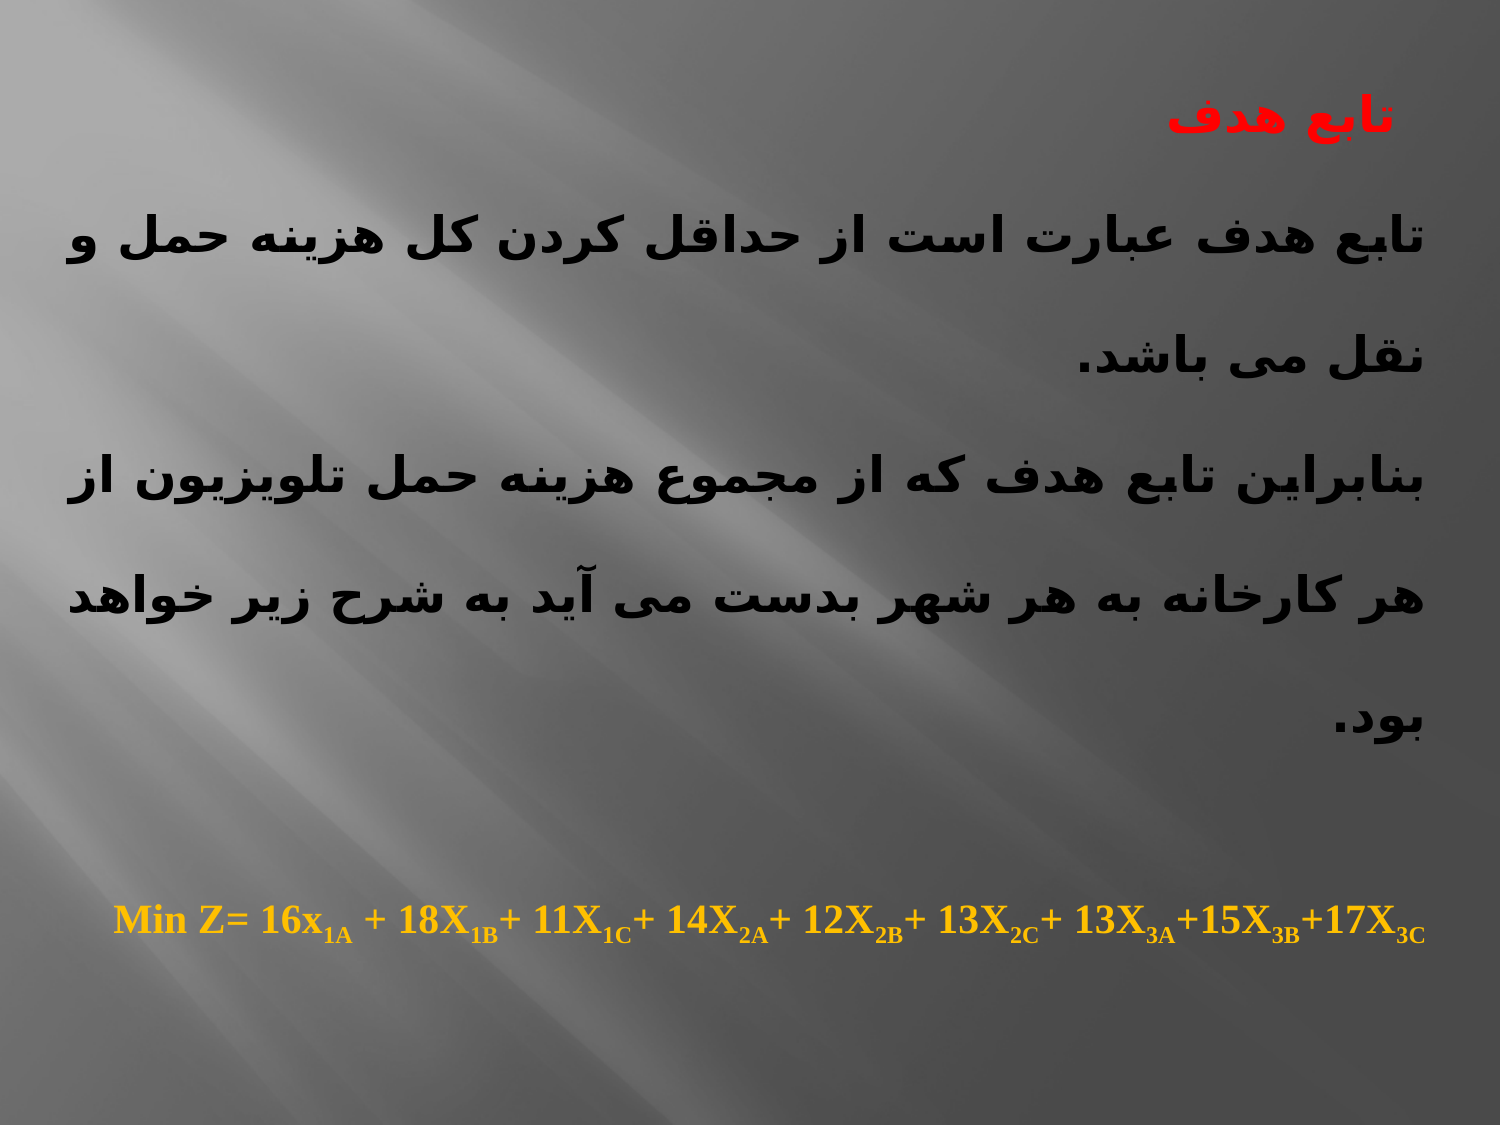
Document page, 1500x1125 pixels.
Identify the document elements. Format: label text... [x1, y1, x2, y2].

text_box تابع هدف تابع هدف عبارت است از حداقل کردن کل هزینه حمل و نقل می باشد. بنابراین تابع هدف که از مجموع هزینه حمل تلویزیون از هر کارخانه به هر شهر بدست می آید به شرح زیر خواهد بود. Min Z= 16x1A + 18X1B+ 11X1C+ 14X2A+ 12X2B+ 13X2C+ 13X3A+15X3B+17X3C [53, 66, 1441, 1025]
